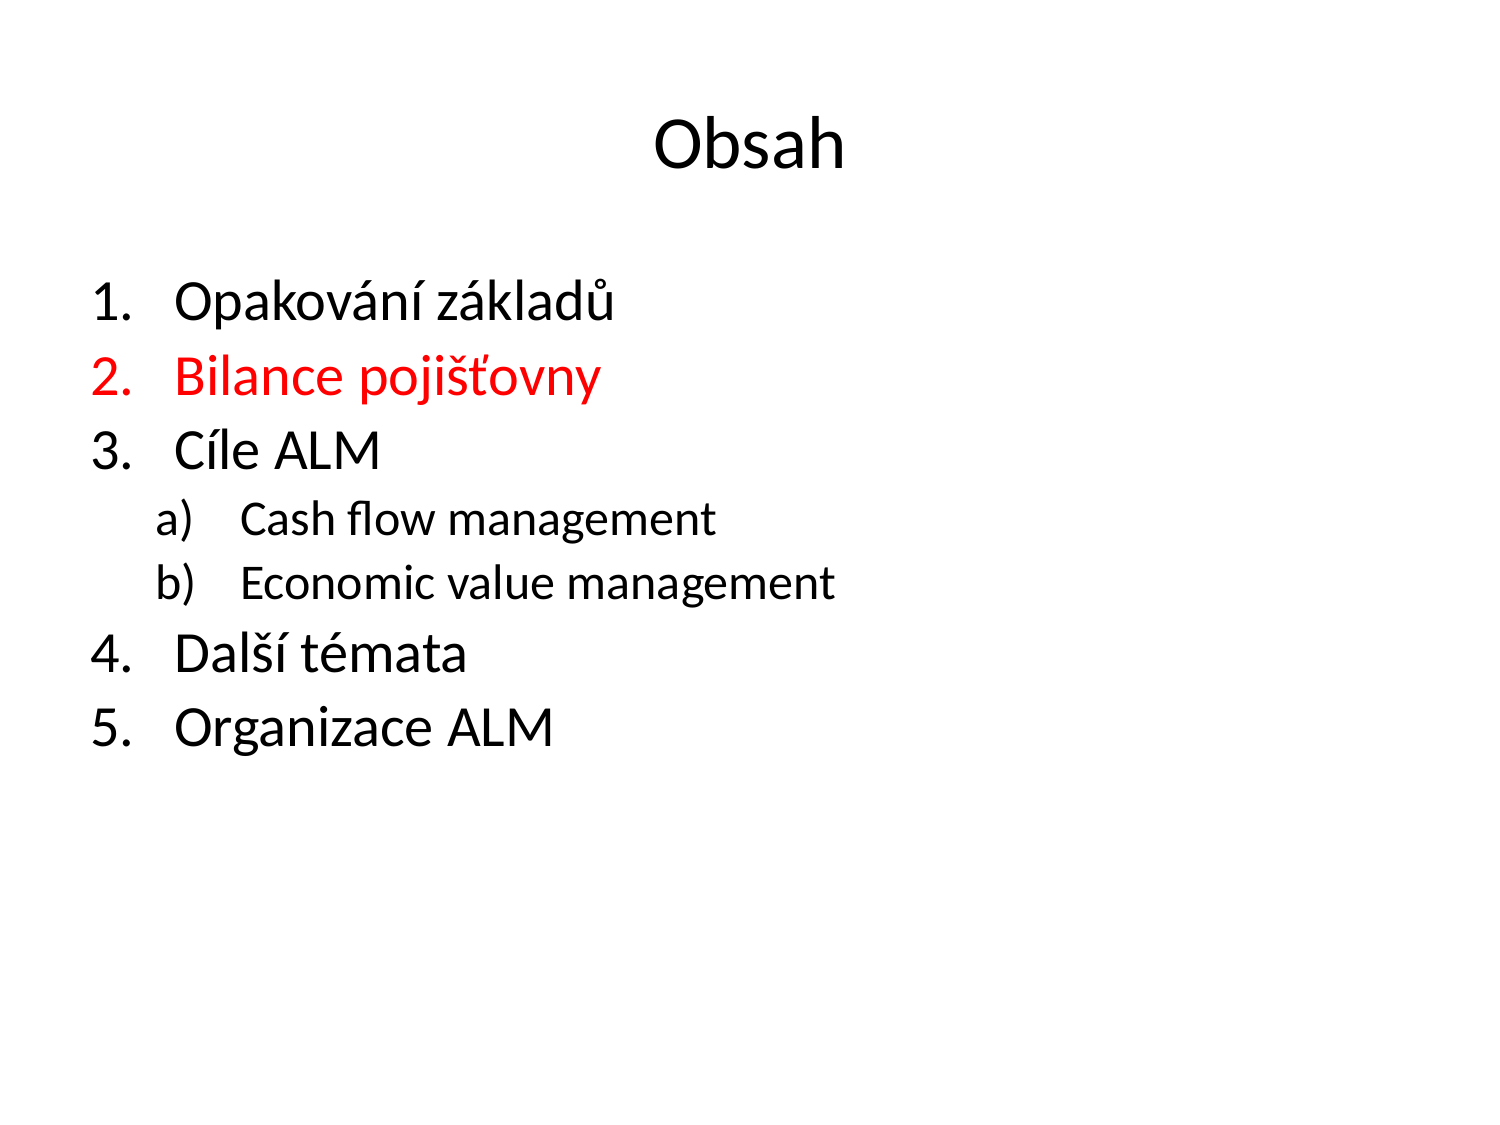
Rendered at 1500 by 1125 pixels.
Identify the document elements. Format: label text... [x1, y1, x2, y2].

title Obsah [75, 45, 1425, 233]
list Opakování základů Bilance pojišťovny Cíle ALM Cash flow management Economic value management Další témata Organizace ALM [75, 262, 1425, 1005]
